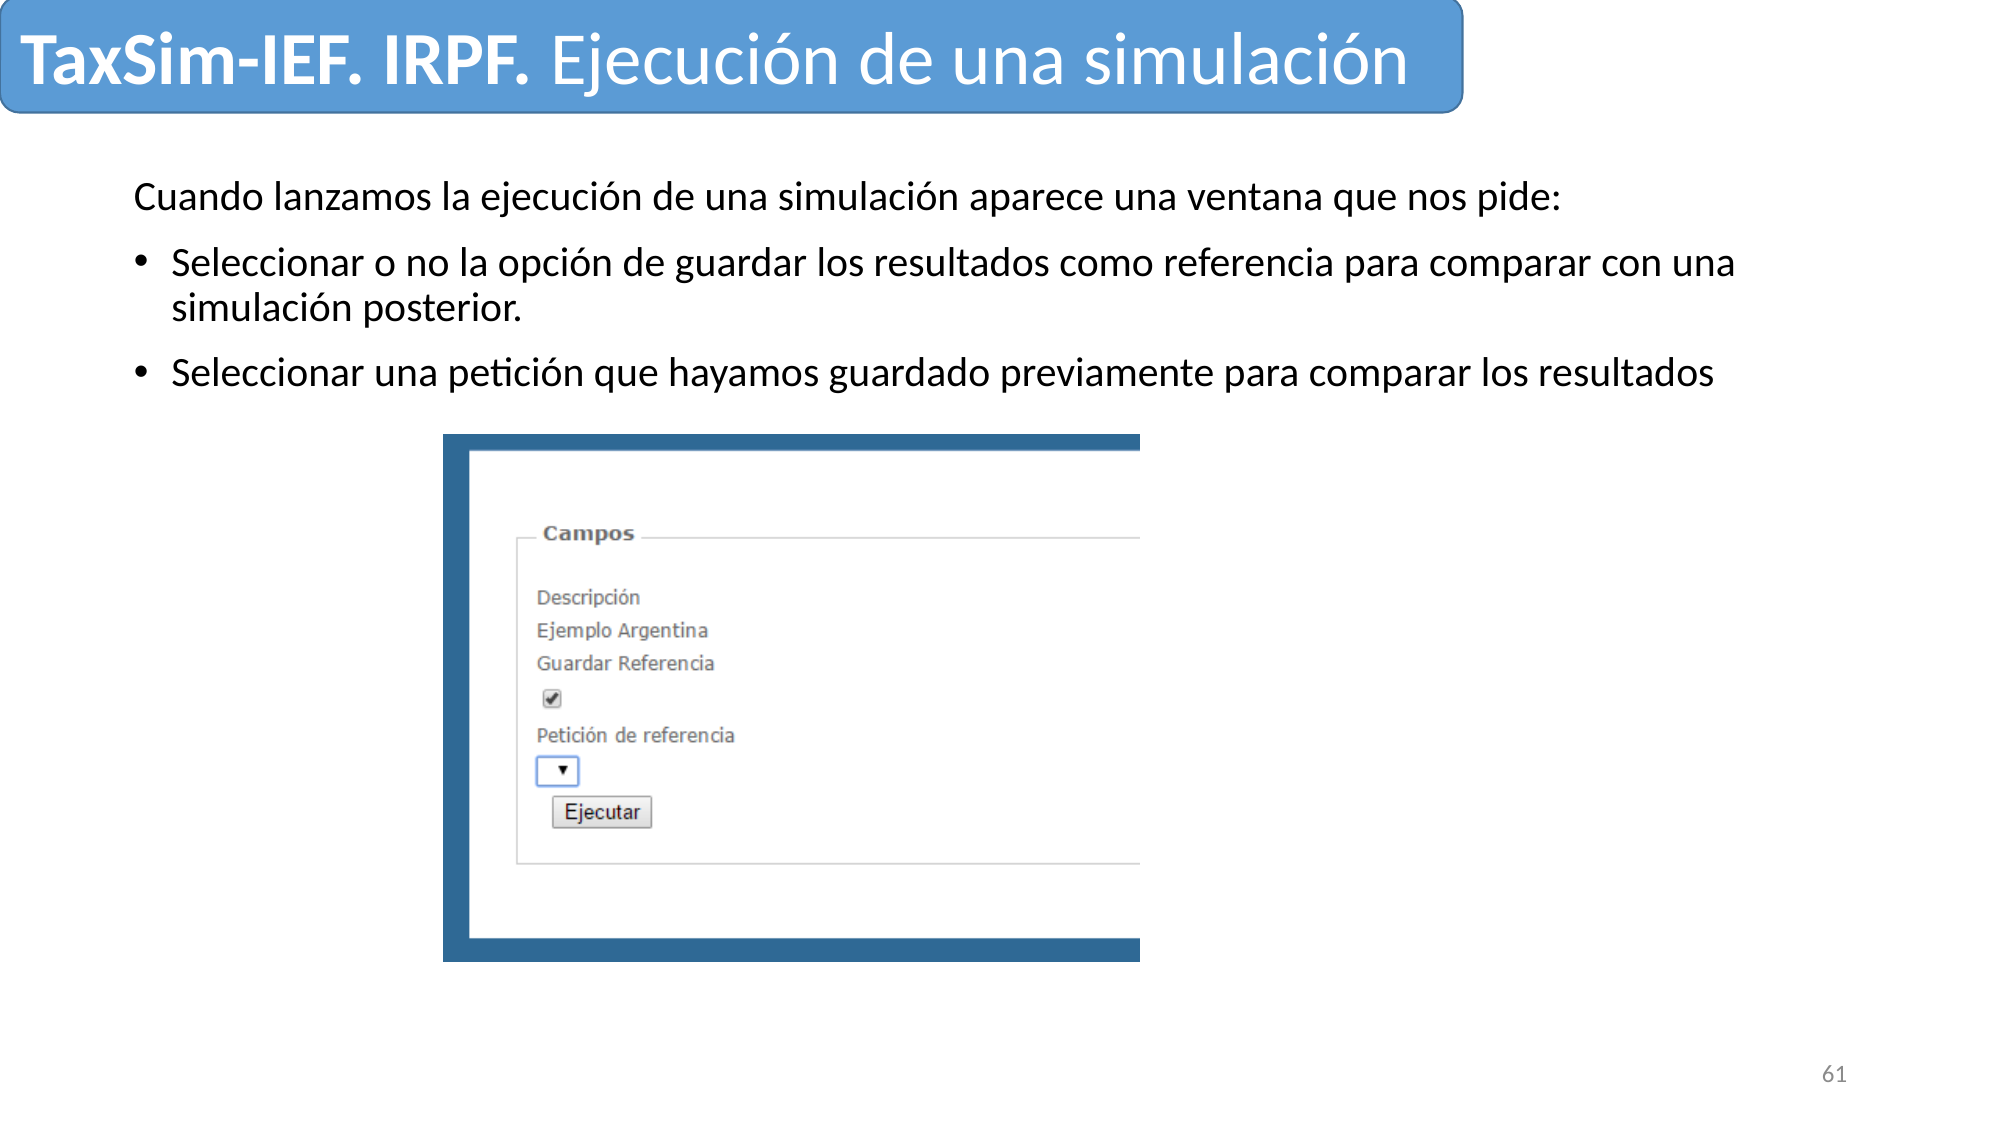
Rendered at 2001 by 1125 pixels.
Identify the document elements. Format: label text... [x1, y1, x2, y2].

slide_number 61 [1412, 1042, 1863, 1103]
text_box TaxSim-IEF. IRPF. Ejecución de una simulación [0, 0, 1464, 114]
list Cuando lanzamos la ejecución de una simulación aparece una ventana que nos pide: Seleccionar o no la opción de guardar los resultados como referencia para comparar con una simulación posterior. Seleccionar una petición que hayamos guardado previamente para comparar los resultados [118, 166, 1844, 881]
picture [442, 434, 1140, 962]
